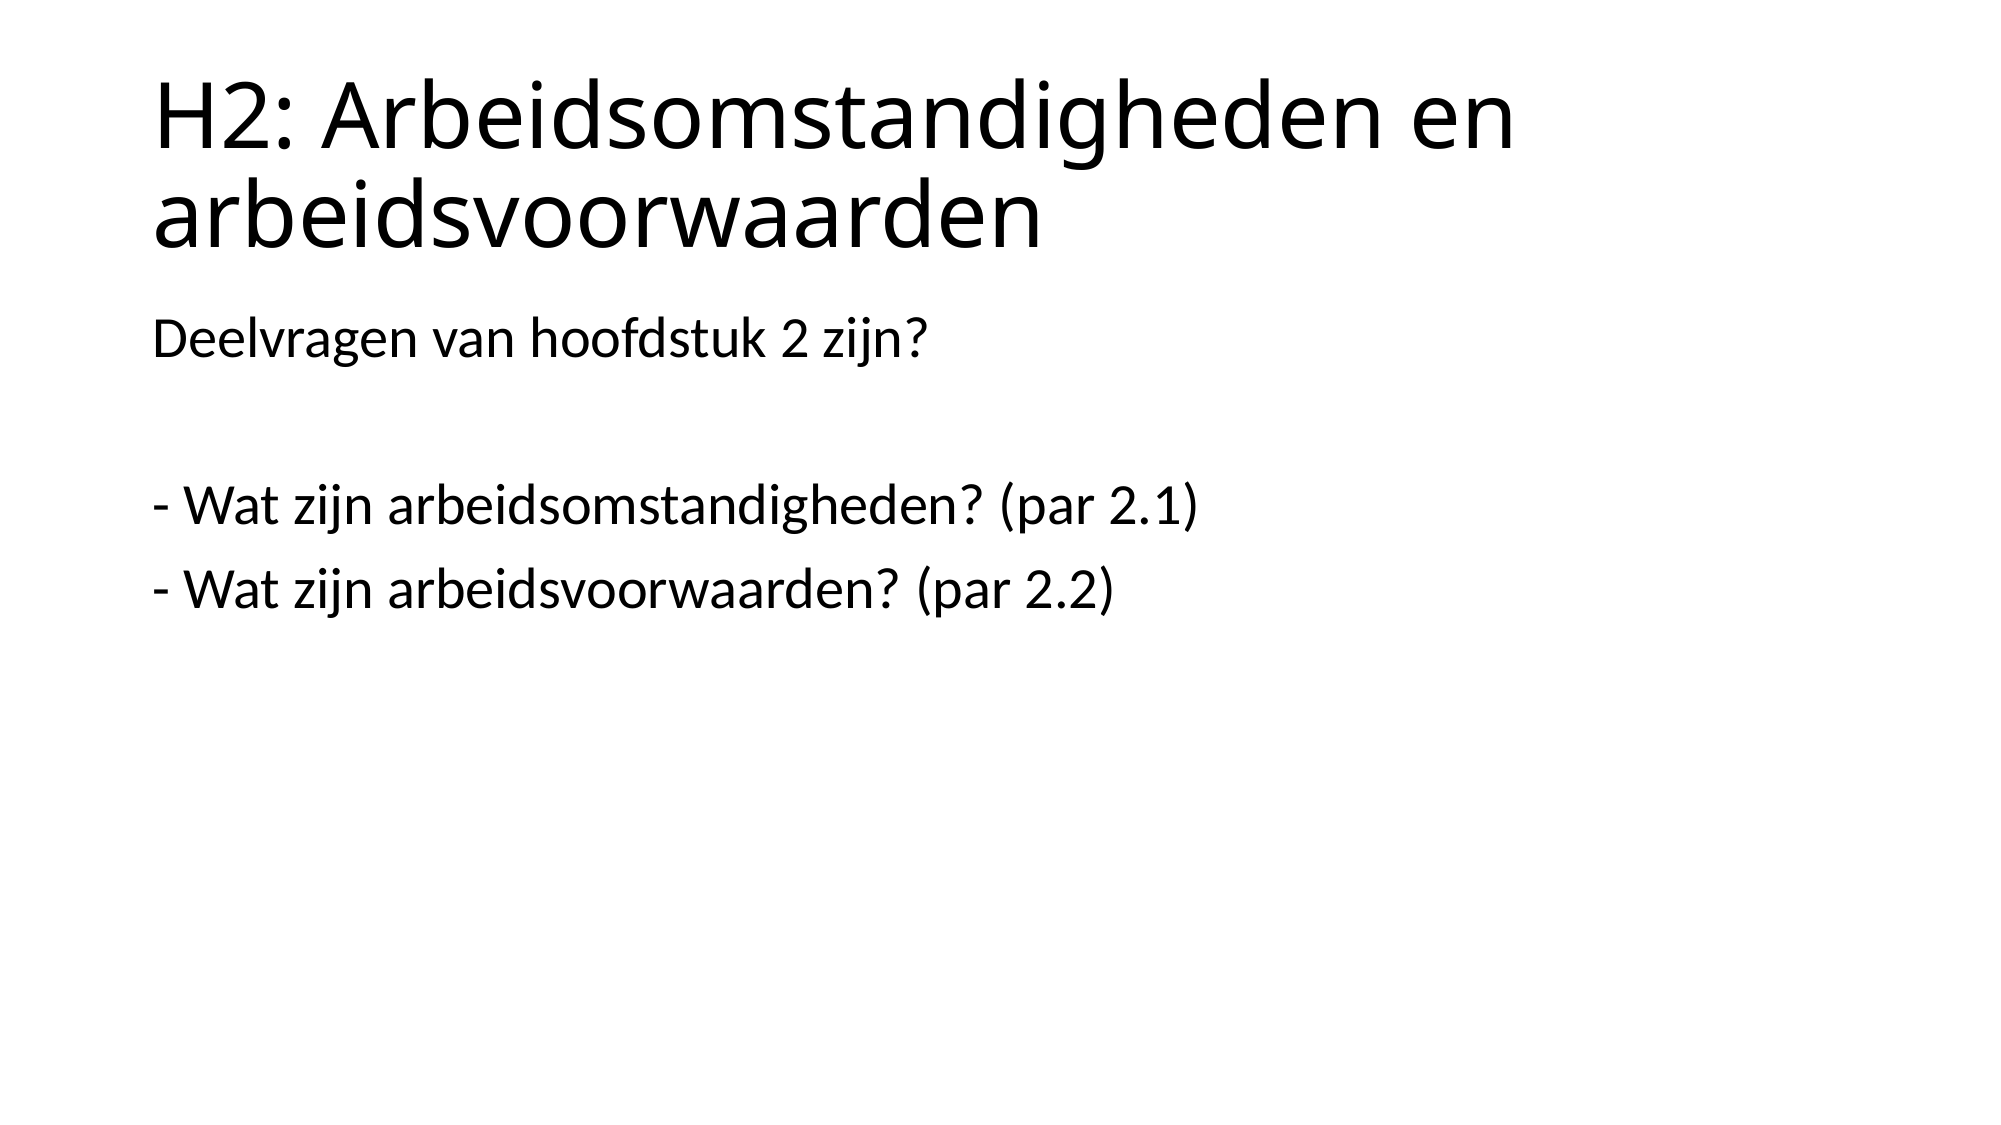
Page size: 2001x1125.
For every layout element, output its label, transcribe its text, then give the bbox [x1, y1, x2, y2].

list Deelvragen van hoofdstuk 2 zijn? - Wat zijn arbeidsomstandigheden? (par 2.1) - Wat zijn arbeidsvoorwaarden? (par 2.2) [137, 299, 1863, 1014]
title H2: Arbeidsomstandigheden en arbeidsvoorwaarden [137, 59, 1863, 278]
